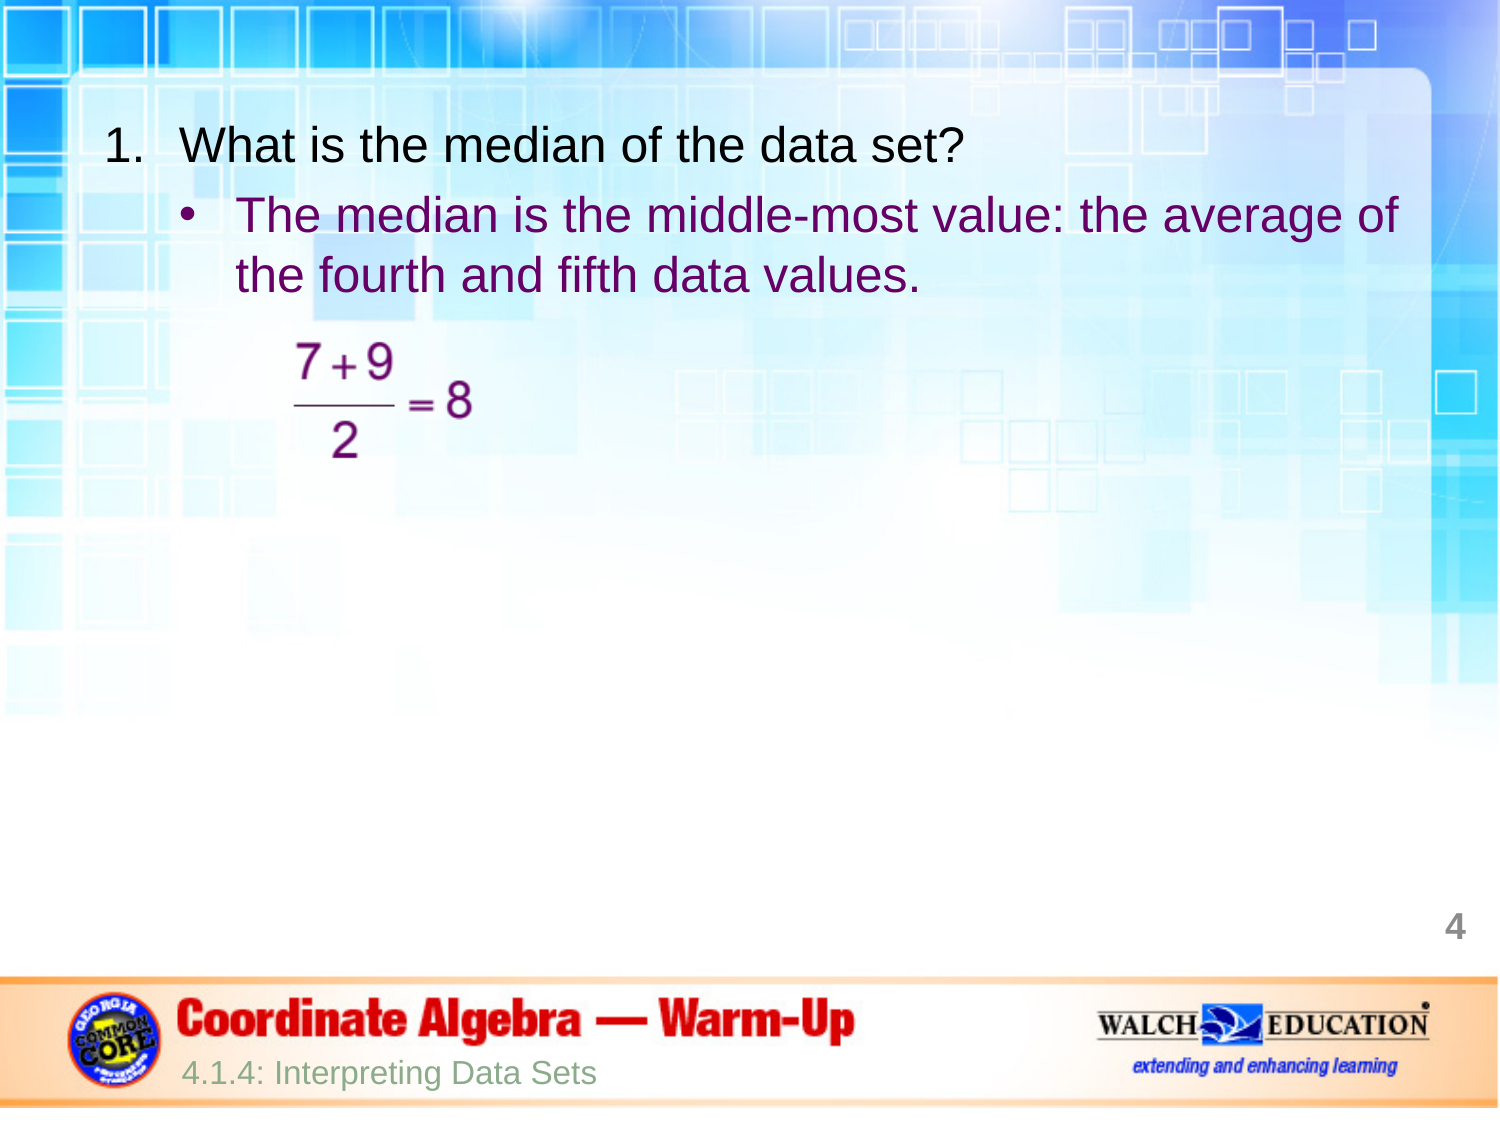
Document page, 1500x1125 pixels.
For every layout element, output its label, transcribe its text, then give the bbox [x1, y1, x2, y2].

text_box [291, 327, 475, 460]
subtitle What is the median of the data set? The median is the middle-most value: the average of the fourth and fifth data values. [89, 105, 1419, 925]
picture [0, 0, 1500, 1108]
text_box [1441, 924, 1472, 1001]
footer 4.1.4: Interpreting Data Sets [166, 1048, 1065, 1094]
slide_number 4 [1361, 901, 1481, 949]
